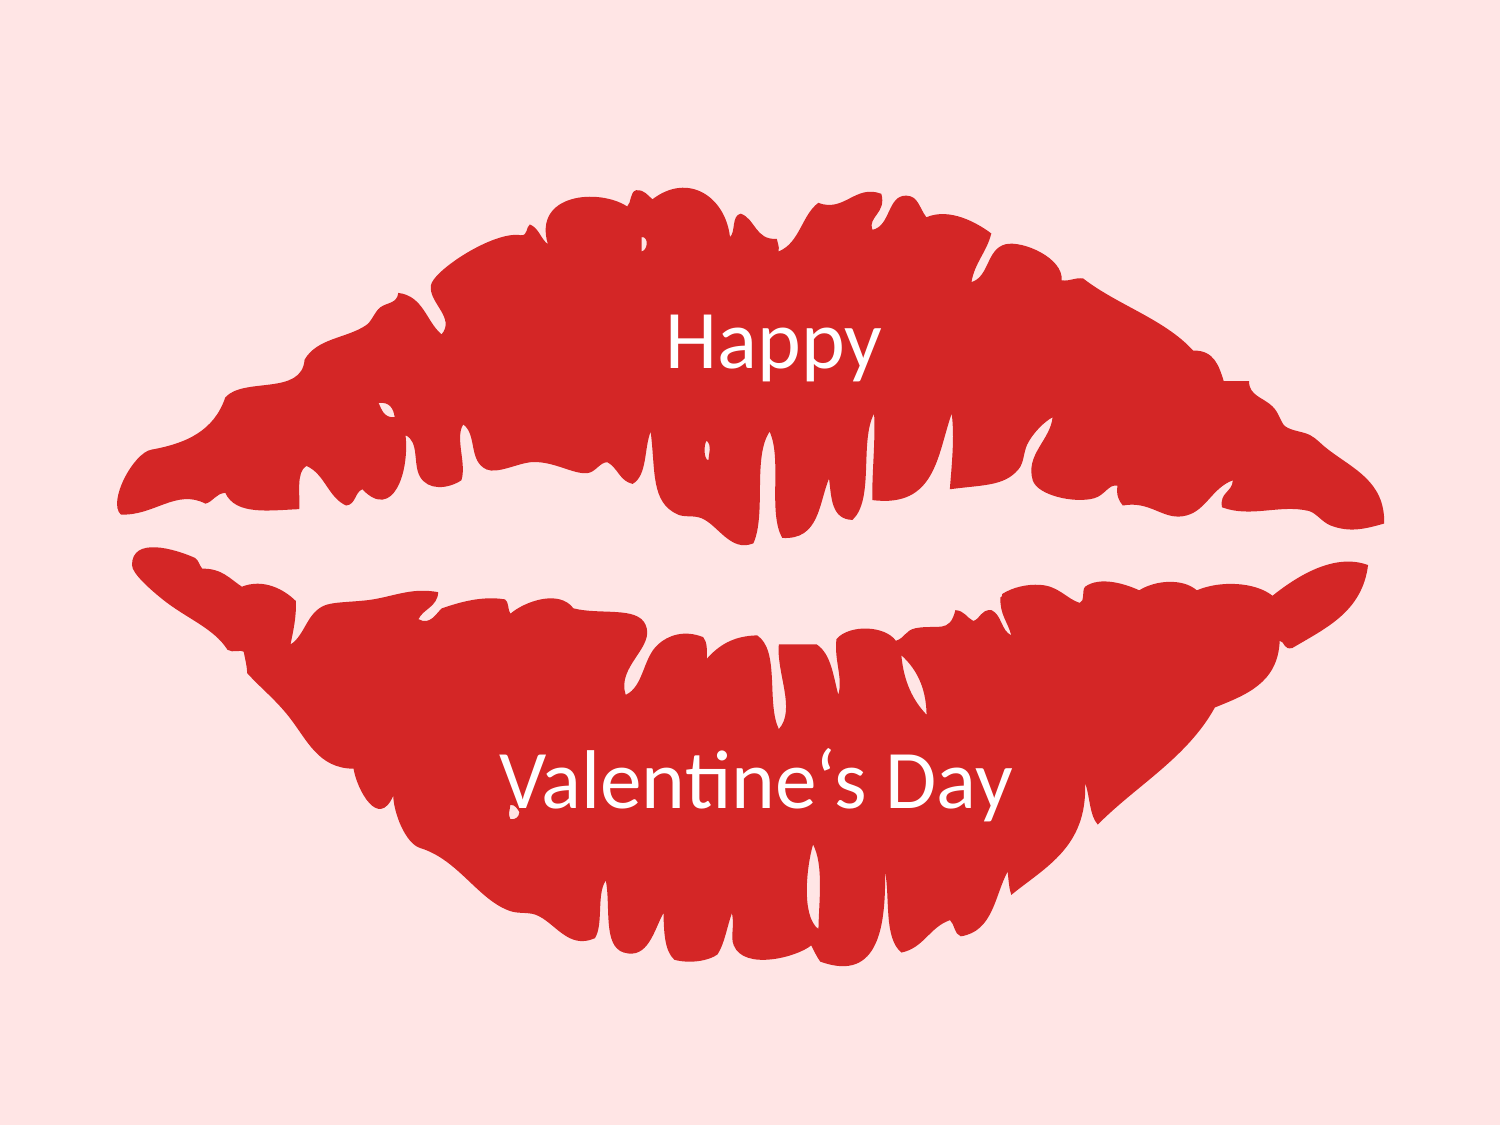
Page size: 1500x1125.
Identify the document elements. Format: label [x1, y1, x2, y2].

text_box [0, 0, 1500, 1125]
text_box [107, 171, 1386, 984]
